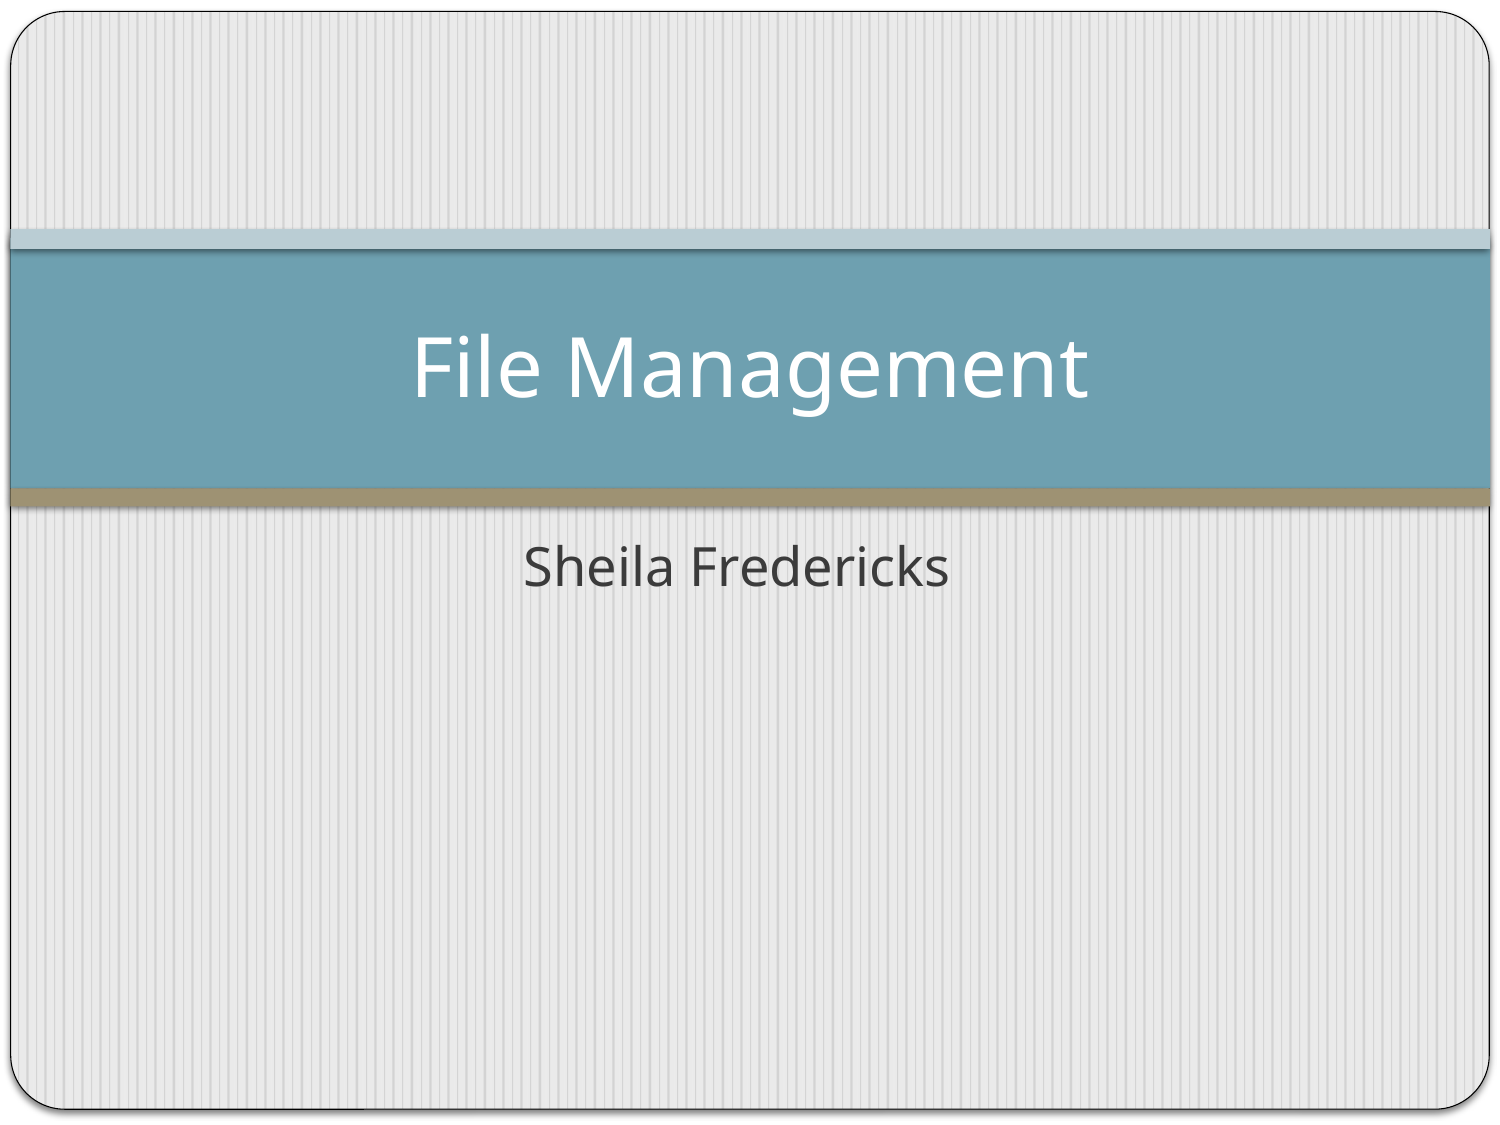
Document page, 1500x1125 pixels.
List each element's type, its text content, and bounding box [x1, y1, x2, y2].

subtitle Sheila Fredericks [212, 525, 1263, 788]
title File Management [75, 247, 1425, 489]
